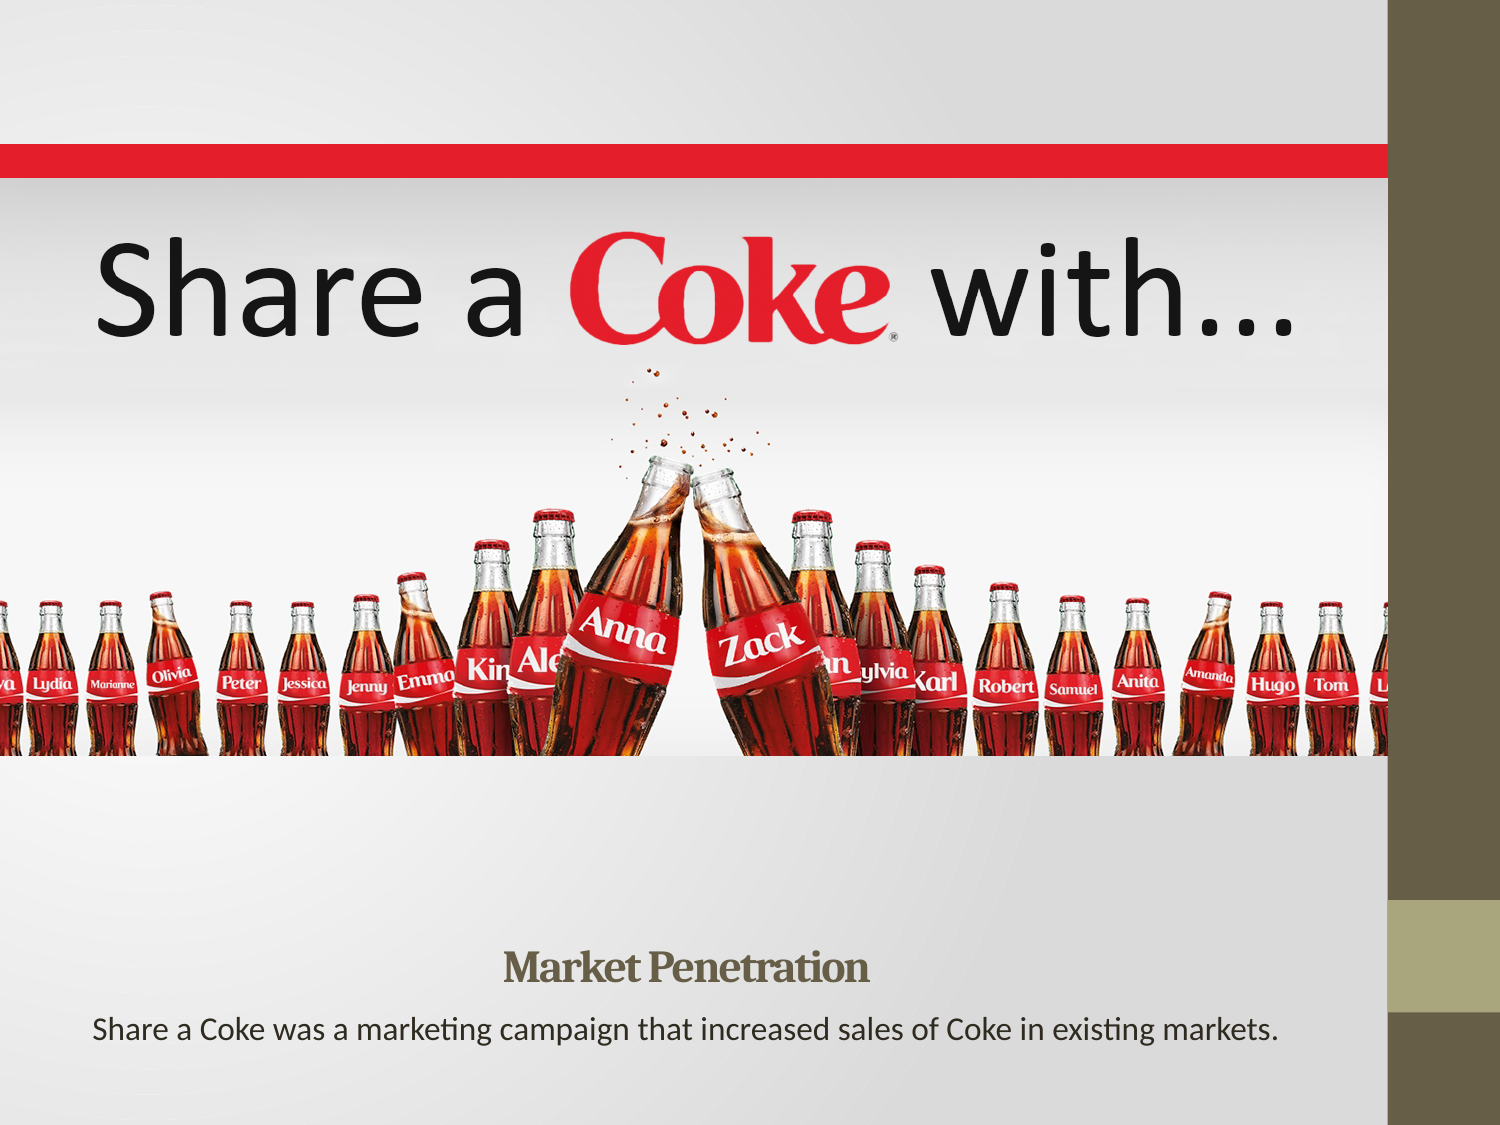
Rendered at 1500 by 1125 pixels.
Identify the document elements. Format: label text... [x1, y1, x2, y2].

title Market Penetration [49, 907, 1325, 999]
list Share a Coke was a marketing campaign that increased sales of Coke in existing markets. [49, 999, 1325, 1101]
picture [0, 0, 1388, 901]
